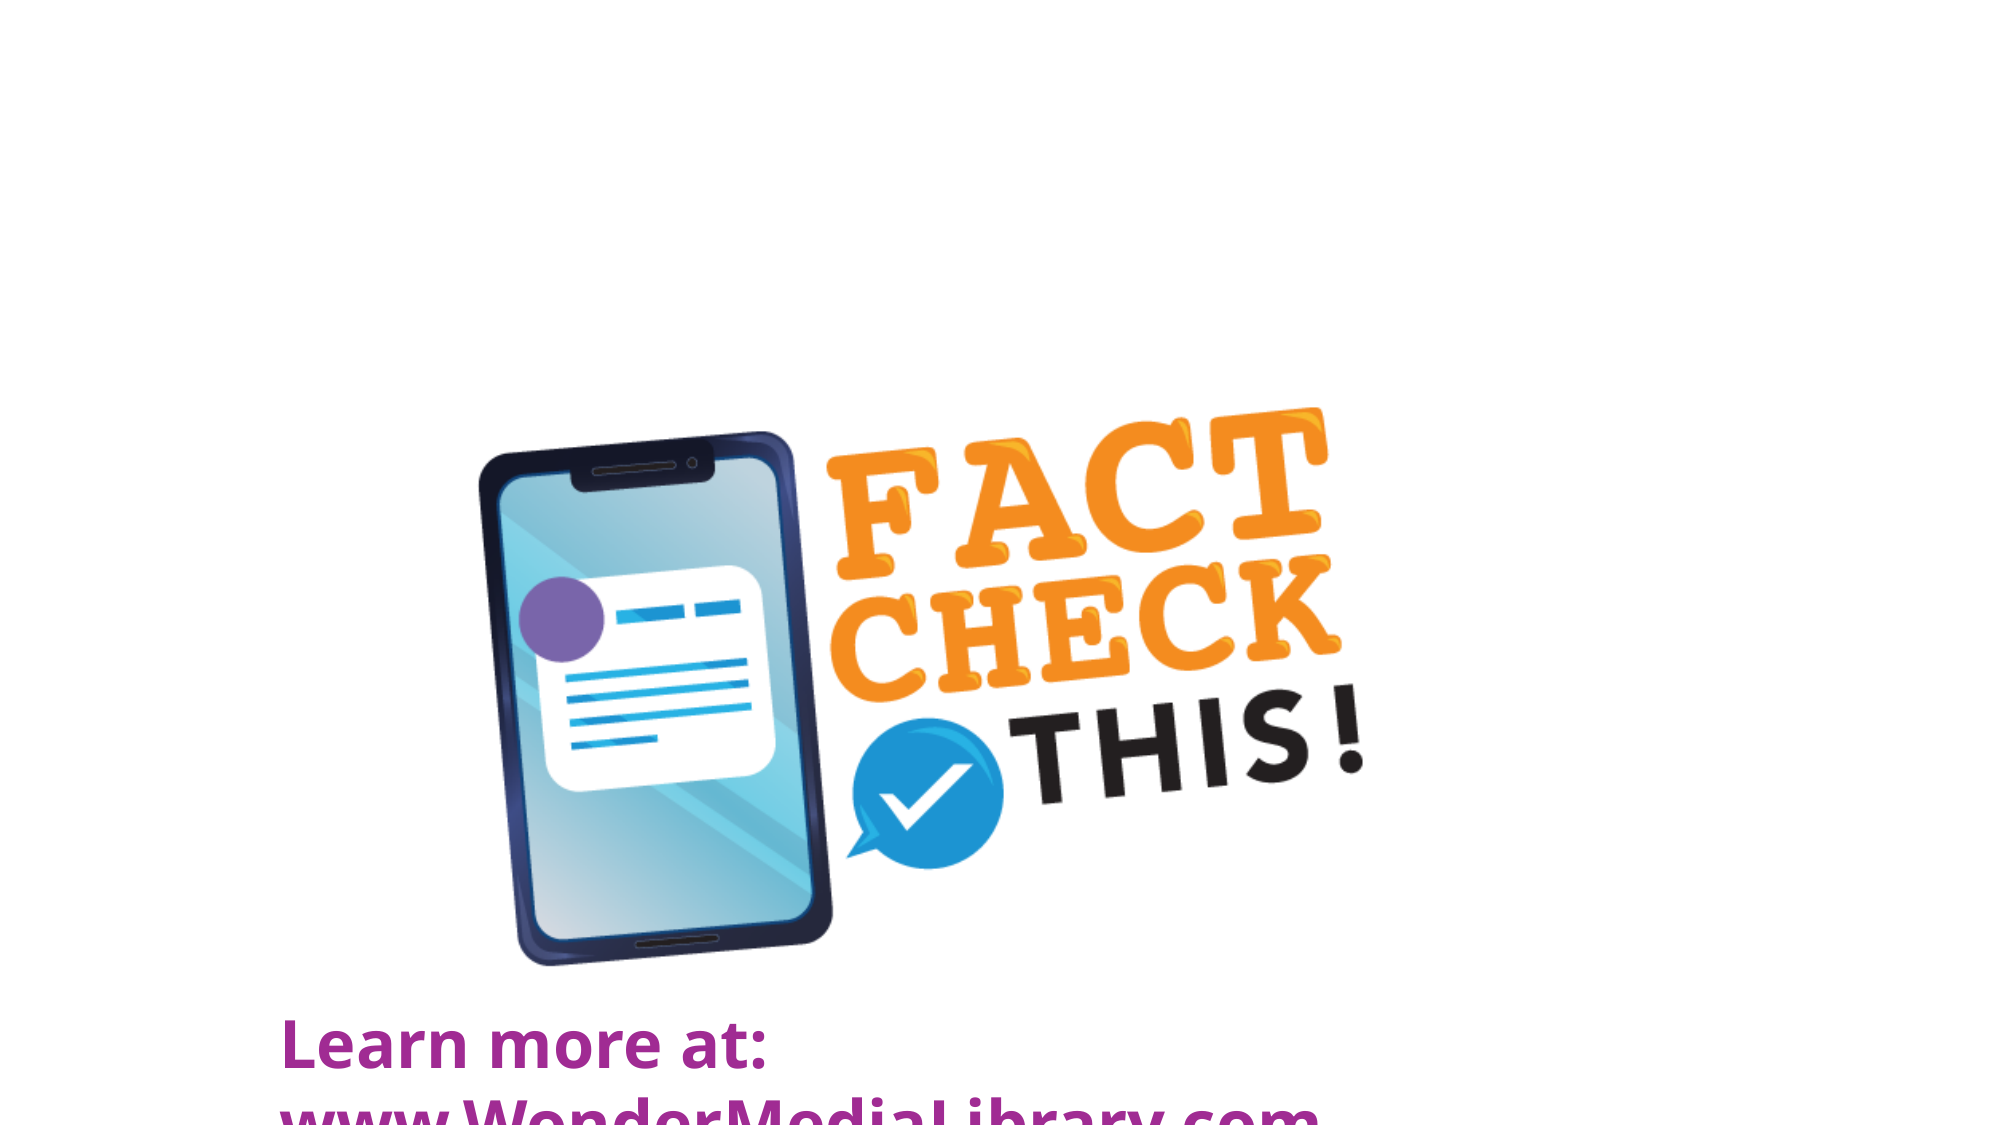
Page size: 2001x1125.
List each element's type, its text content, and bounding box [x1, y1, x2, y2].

text_box Learn more at: www.WonderMediaLibrary.com [264, 994, 1715, 1125]
picture [282, 287, 1559, 1086]
